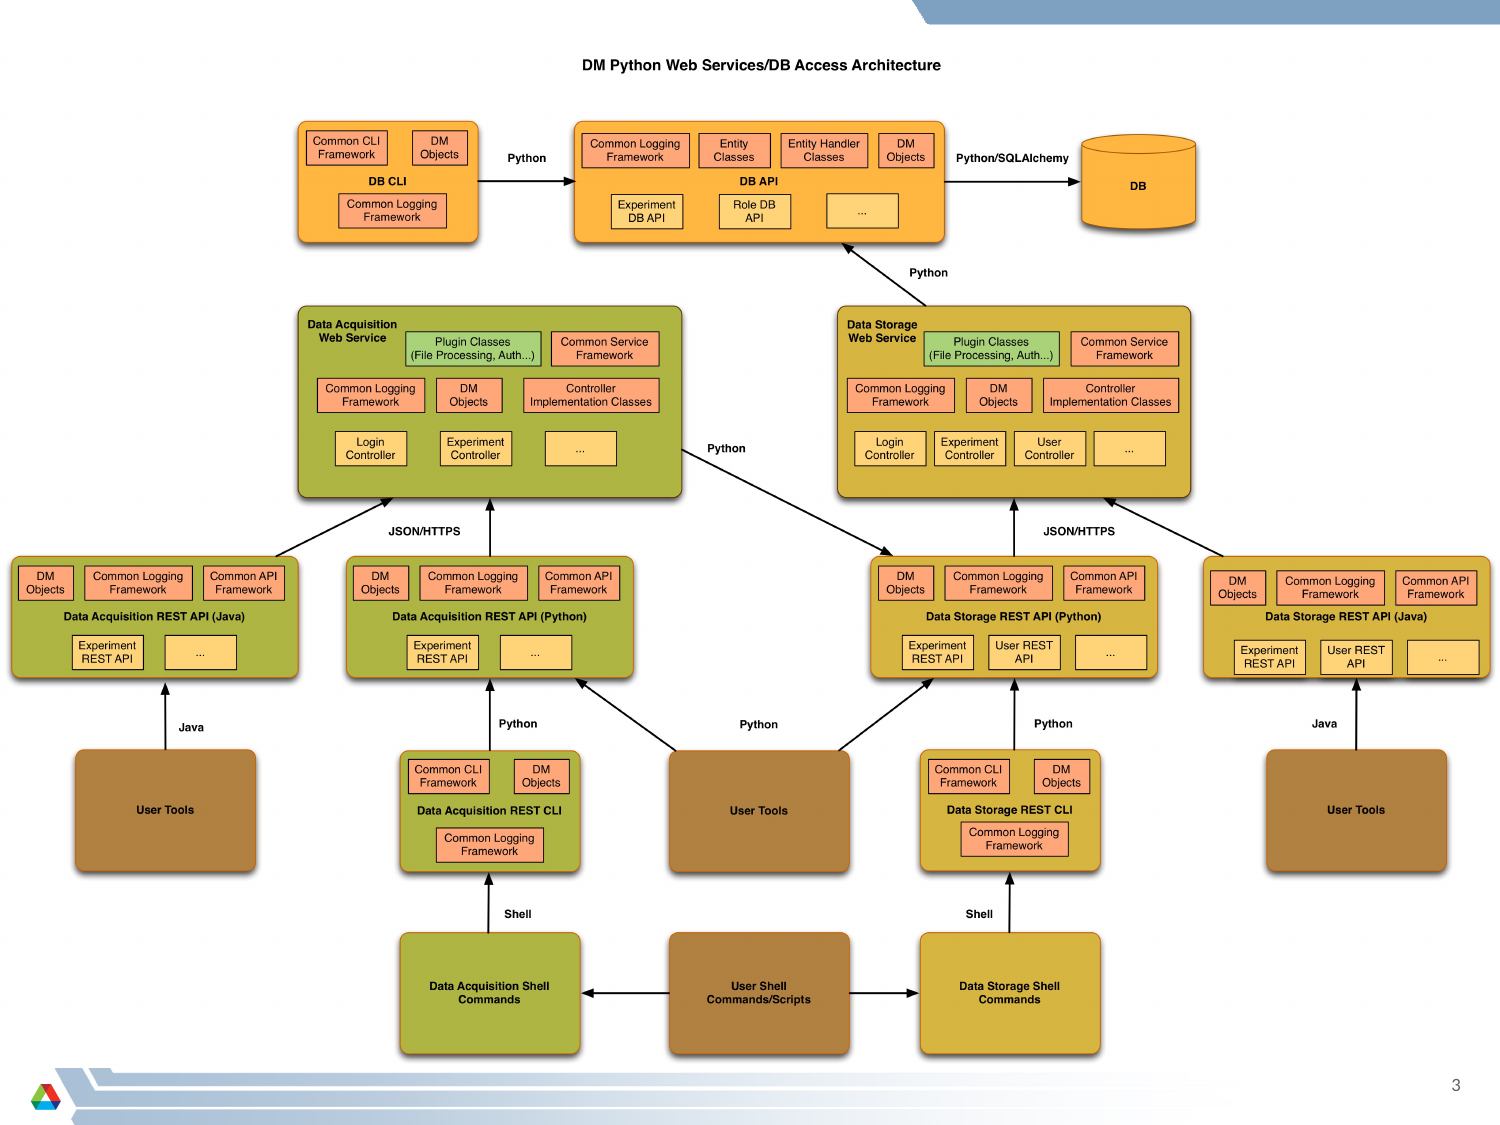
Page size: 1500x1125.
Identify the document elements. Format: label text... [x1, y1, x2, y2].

picture [0, 55, 1500, 1125]
text_box 3 [1412, 1076, 1476, 1125]
picture [0, 0, 1500, 26]
